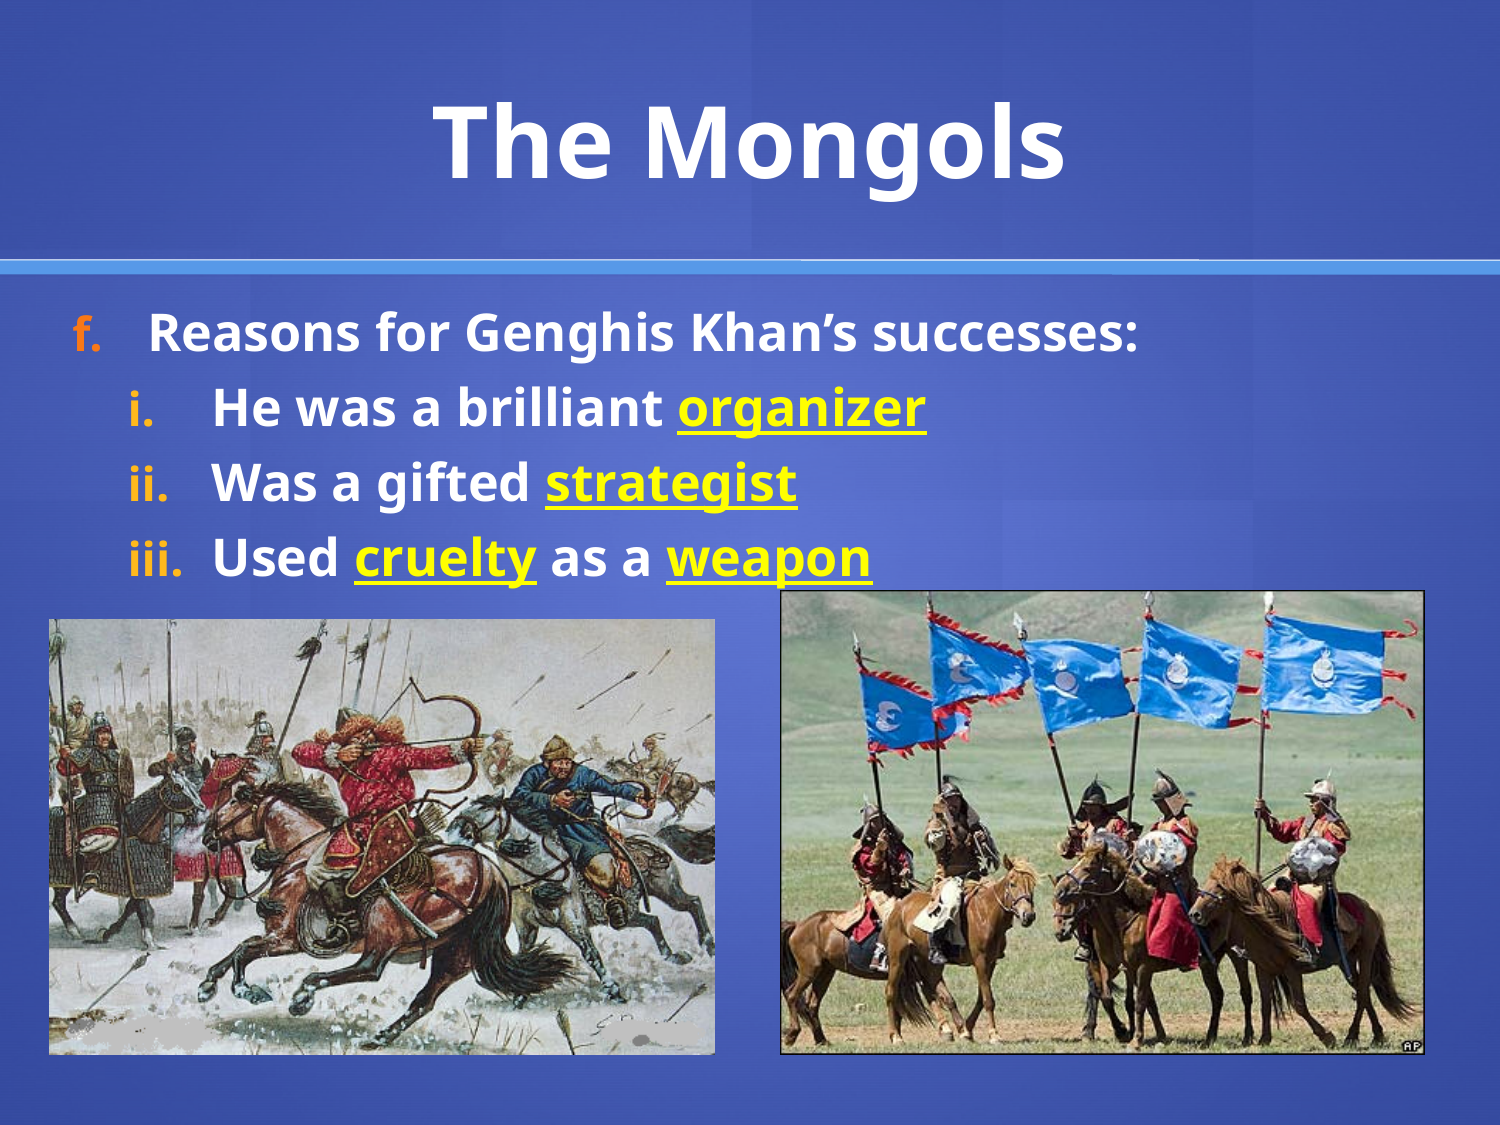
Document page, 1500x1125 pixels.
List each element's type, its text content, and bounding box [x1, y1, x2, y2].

title The Mongols [75, 45, 1425, 233]
picture [779, 589, 1426, 1056]
picture [48, 618, 716, 1056]
list Reasons for Genghis Khan’s successes: He was a brilliant organizer Was a gifted strategist Used cruelty as a weapon [0, 292, 1500, 1086]
